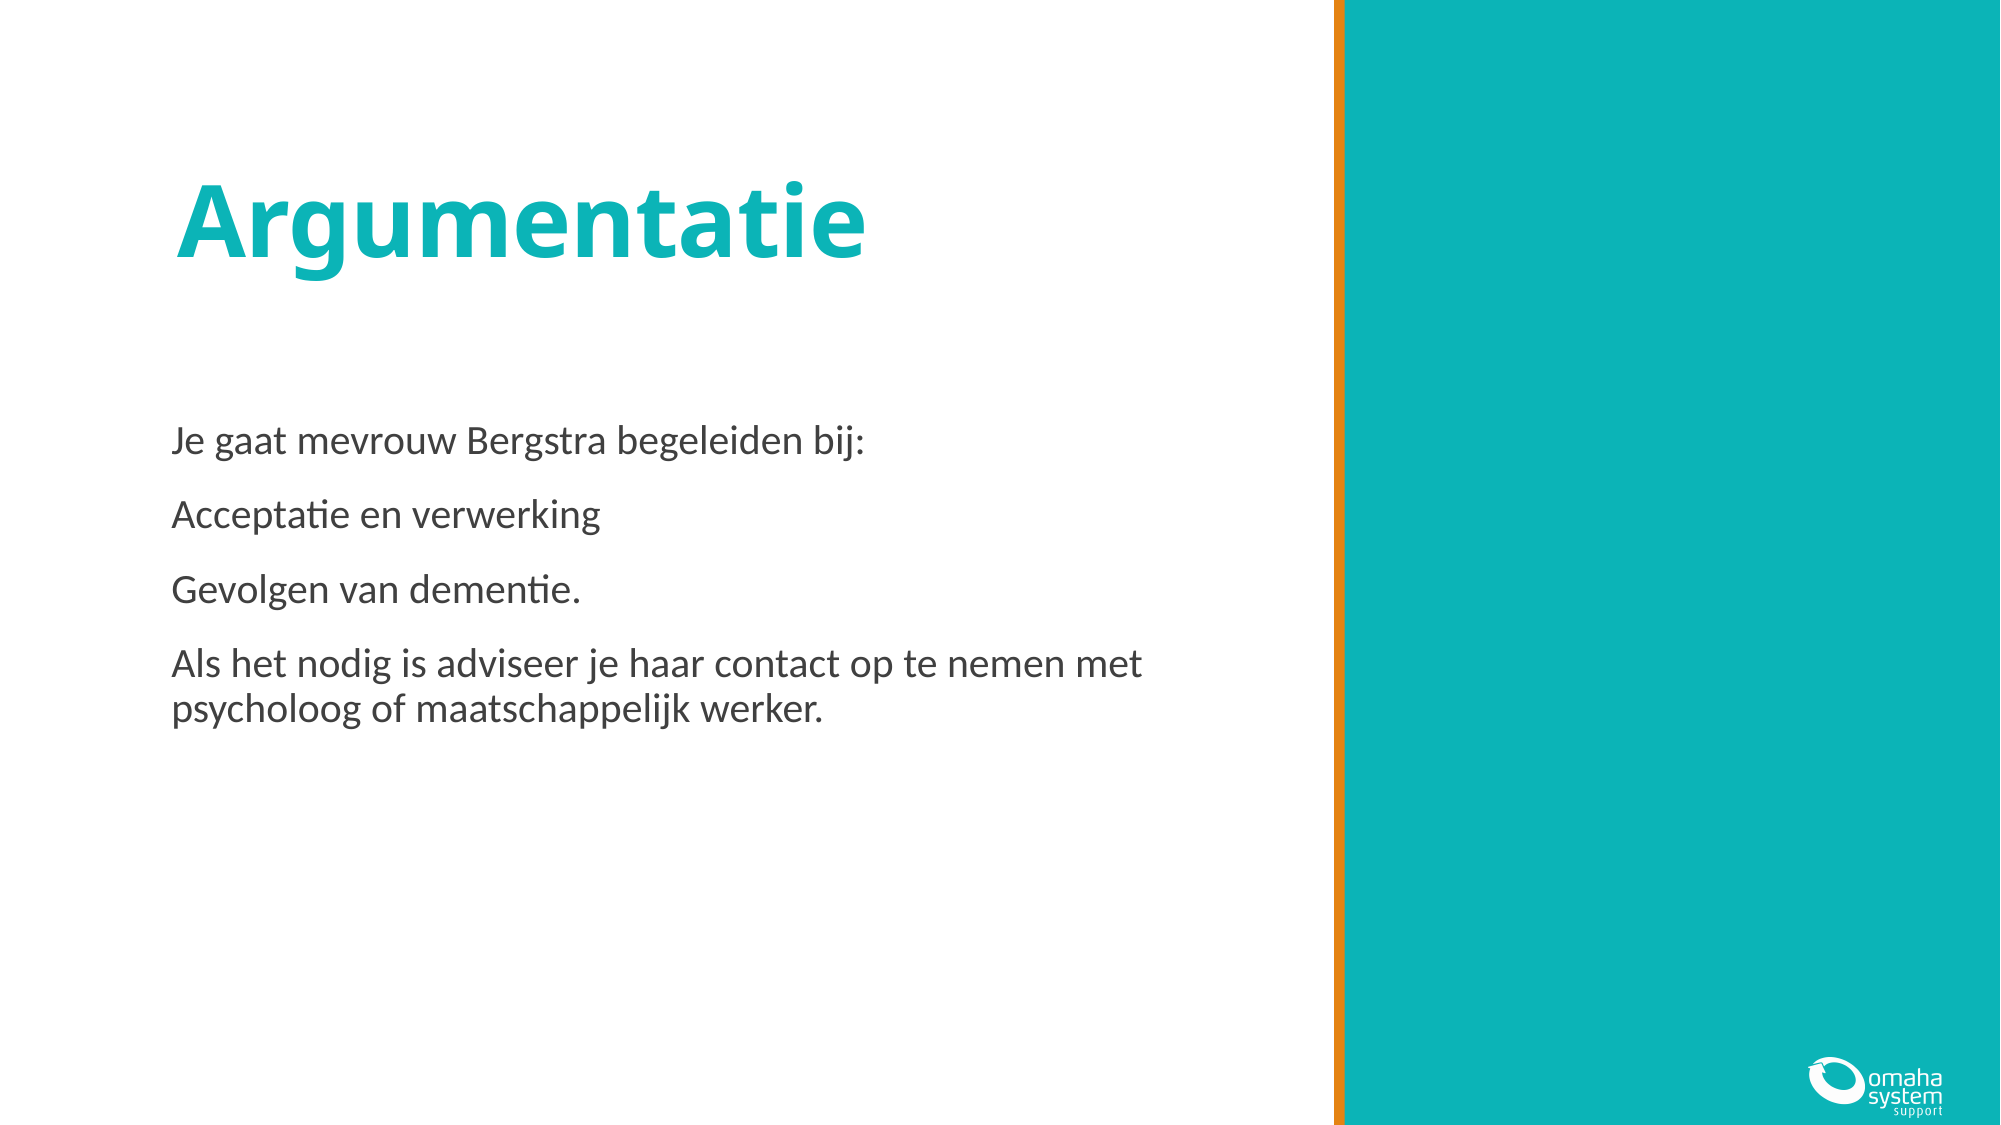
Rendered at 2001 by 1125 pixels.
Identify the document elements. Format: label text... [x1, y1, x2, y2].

text_box [1333, 0, 1346, 1125]
list Je gaat mevrouw Bergstra begeleiden bij: Acceptatie en verwerking Gevolgen van dementie. Als het nodig is adviseer je haar contact op te nemen met psycholoog of maatschappelijk werker. [171, 332, 1270, 963]
title Argumentatie [162, 47, 1270, 285]
text_box [1346, 0, 2000, 1125]
text_box [0, 0, 1333, 1125]
picture [1807, 1057, 1942, 1119]
